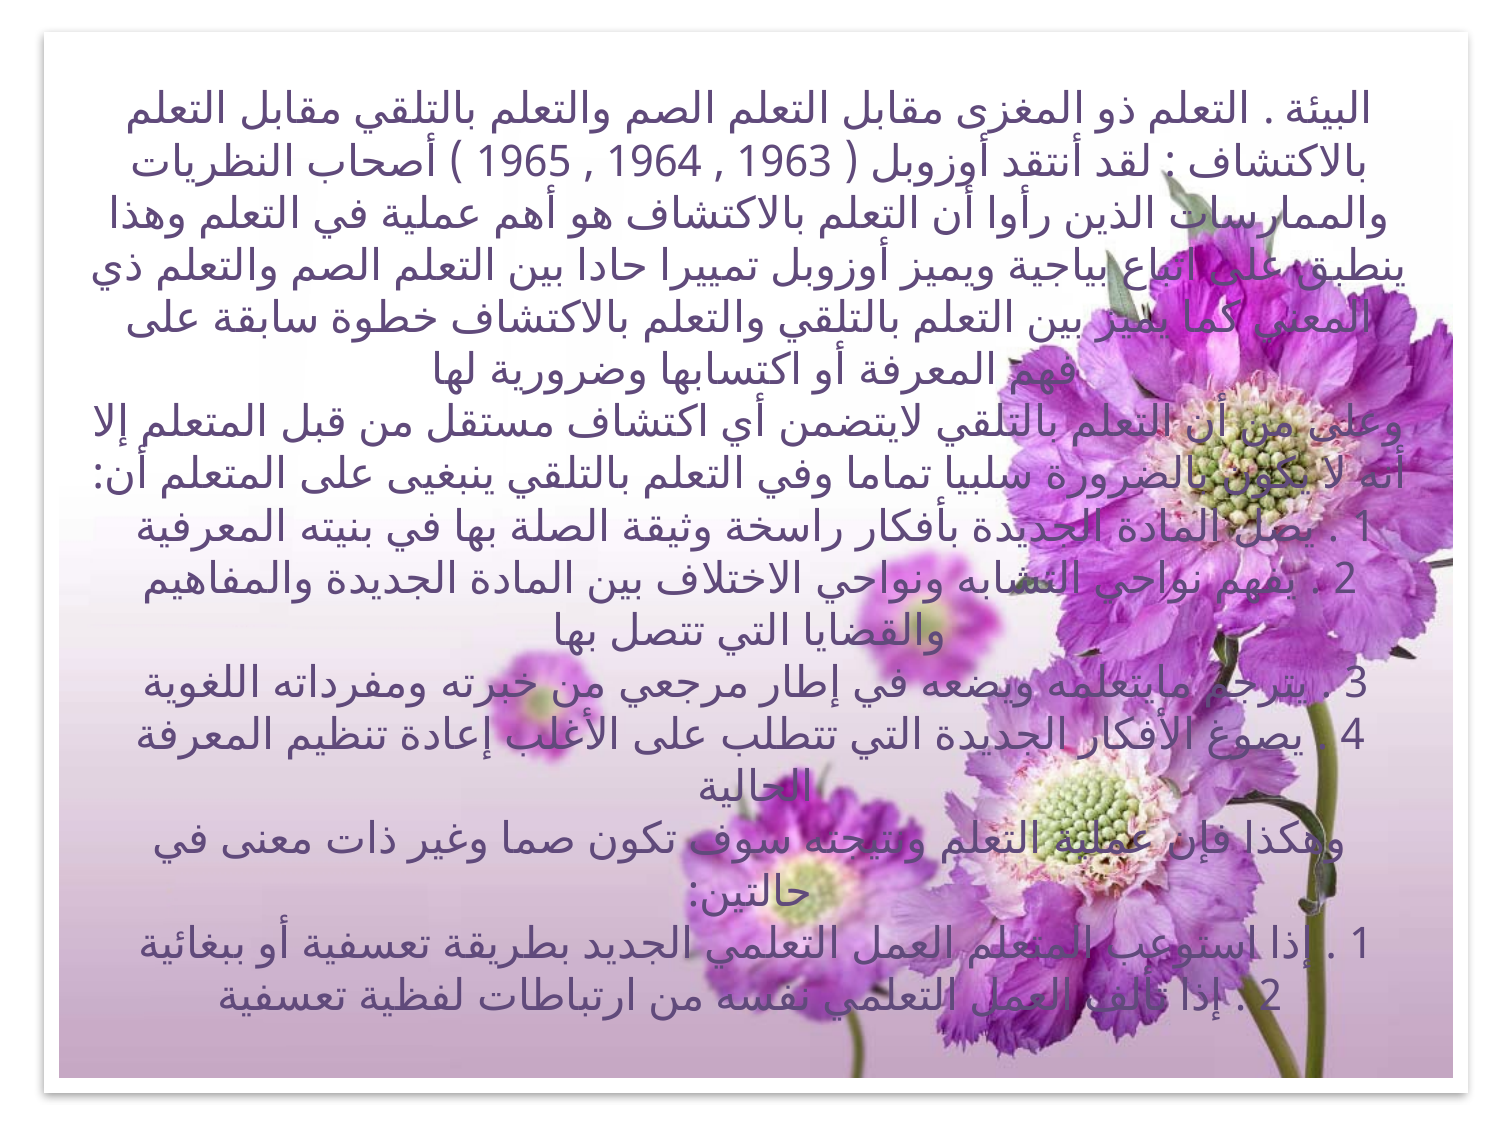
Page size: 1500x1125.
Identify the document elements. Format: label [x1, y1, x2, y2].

picture [58, 46, 1454, 1079]
